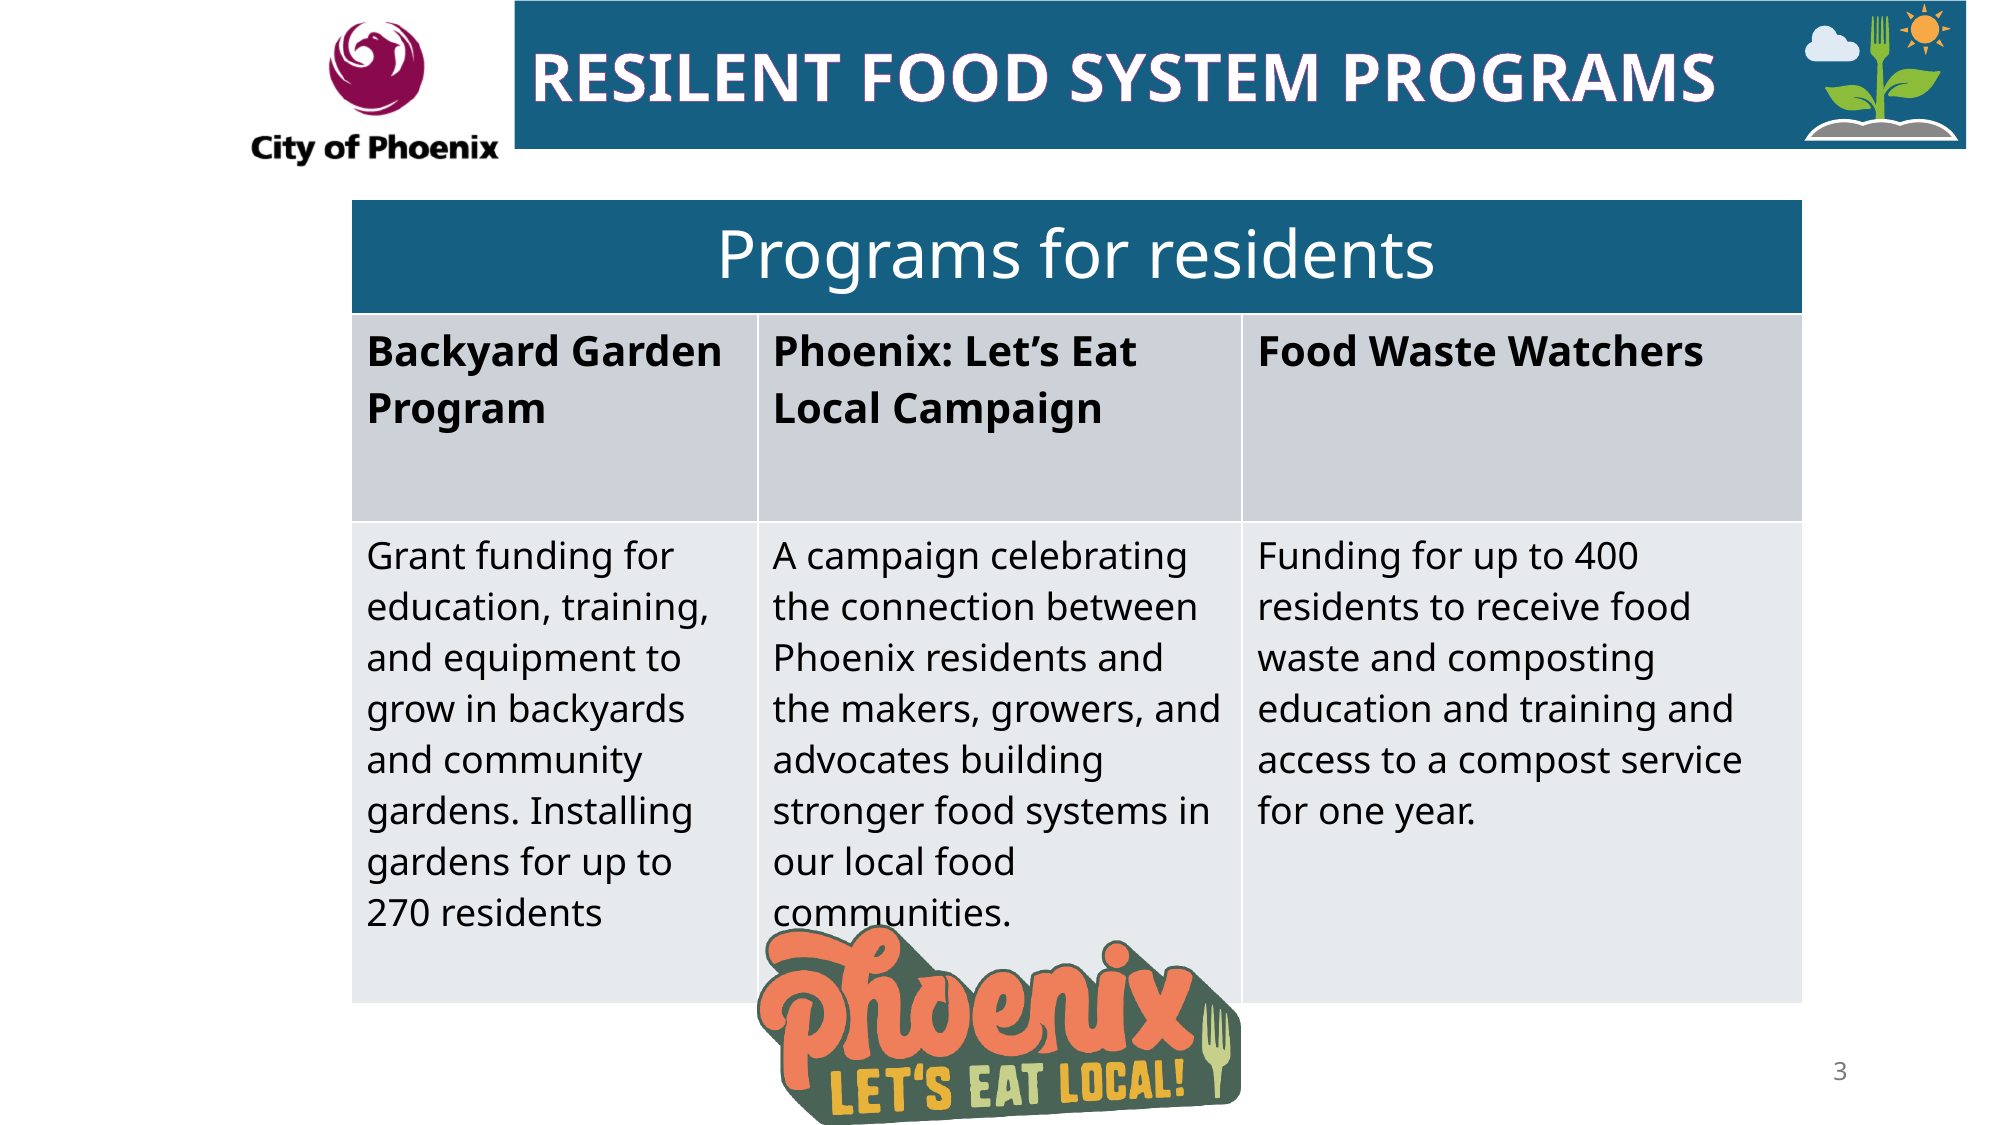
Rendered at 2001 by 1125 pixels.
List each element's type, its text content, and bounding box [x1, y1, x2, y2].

slide_number 3 [1412, 1042, 1863, 1103]
table_cell Grant funding for education, training, and equipment to grow in backyards and community gardens. Installing gardens for up to 270 residents [352, 523, 757, 1003]
table_cell Phoenix: Let’s Eat Local Campaign [759, 315, 1241, 521]
picture [721, 829, 1279, 1125]
table_cell A campaign celebrating the connection between Phoenix residents and the makers, growers, and advocates building stronger food systems in our local food communities. [759, 523, 1241, 829]
table_header Programs for residents [352, 200, 1802, 313]
picture [229, 4, 516, 176]
table_cell Funding for up to 400 residents to receive food waste and composting education and training and access to a compost service for one year. [1243, 523, 1802, 1003]
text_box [1804, 3, 1956, 140]
table_cell Food Waste Watchers [1243, 315, 1802, 521]
text_box RESILENT FOOD SYSTEM PROGRAMS [514, 0, 1967, 149]
table_cell Backyard Garden Program [352, 315, 757, 521]
